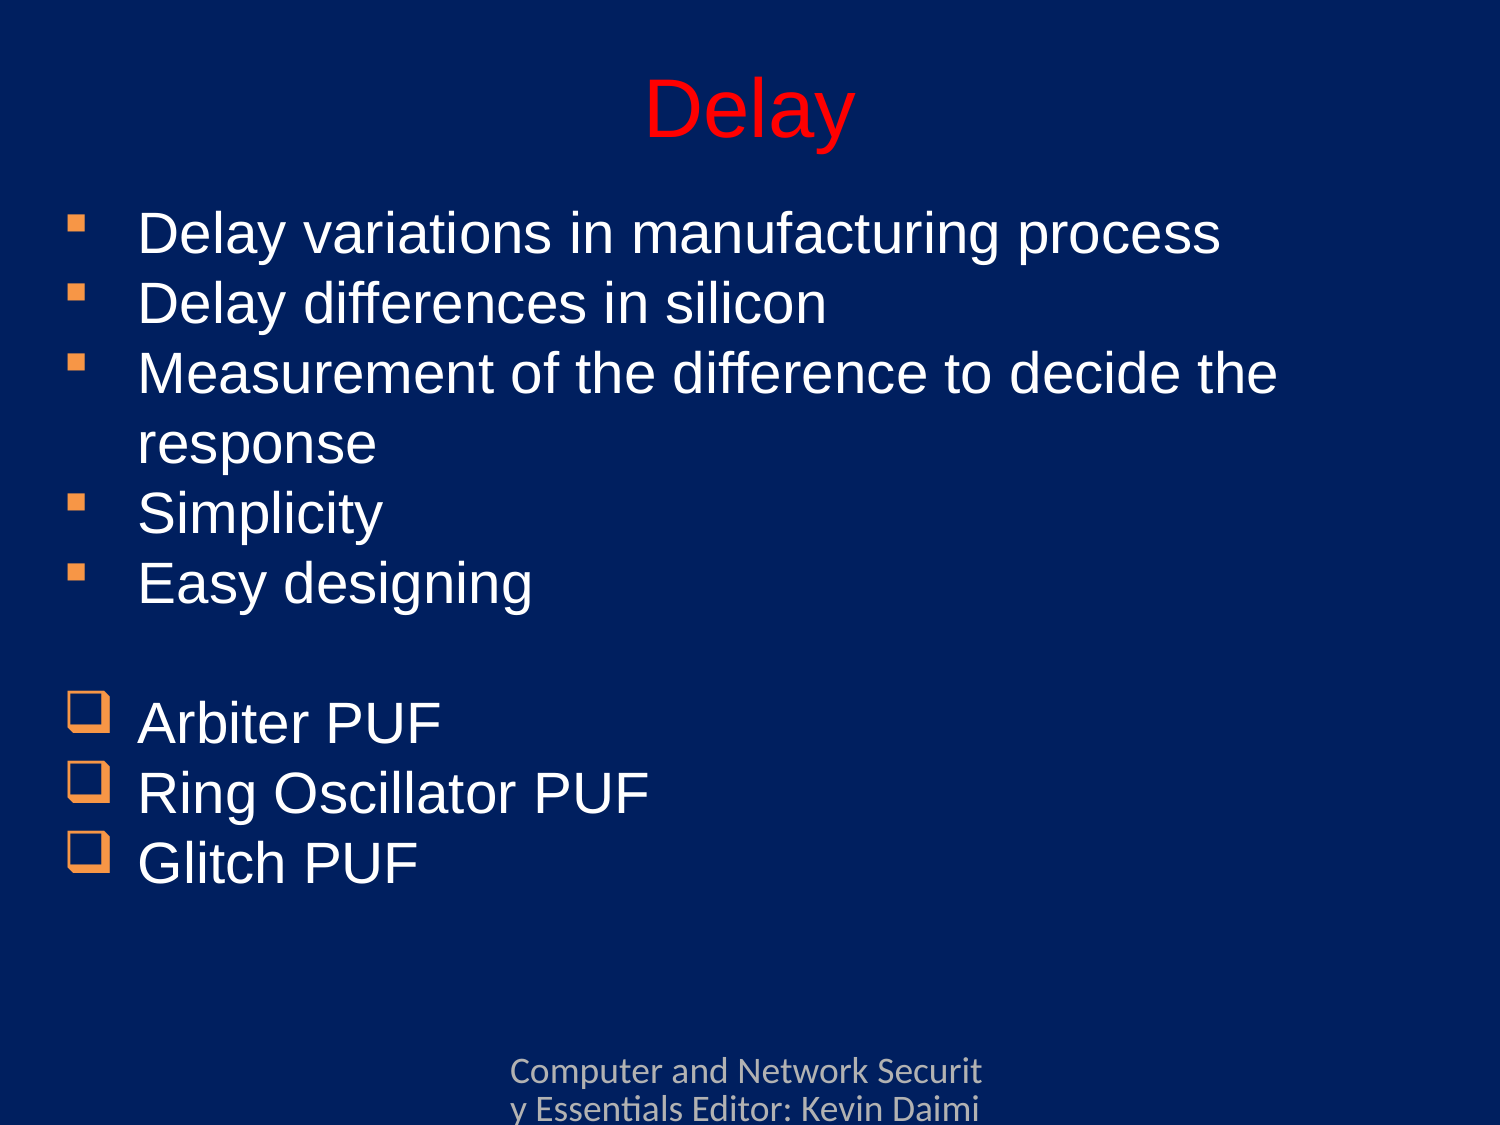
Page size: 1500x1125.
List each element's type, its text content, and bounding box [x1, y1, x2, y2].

title Delay [44, 53, 1456, 155]
list Delay variations in manufacturing process Delay differences in silicon Measurement of the difference to decide the response Simplicity Easy designing Arbiter PUF Ring Oscillator PUF Glitch PUF [62, 195, 1437, 903]
footer Computer and Network Security Essentials Editor: Kevin Daimi Associate Editors: Guillermo Francia, Levent Ertaul, Luis H. Encinas, Eman El-Sheikh Published by Springer [510, 1046, 990, 1103]
